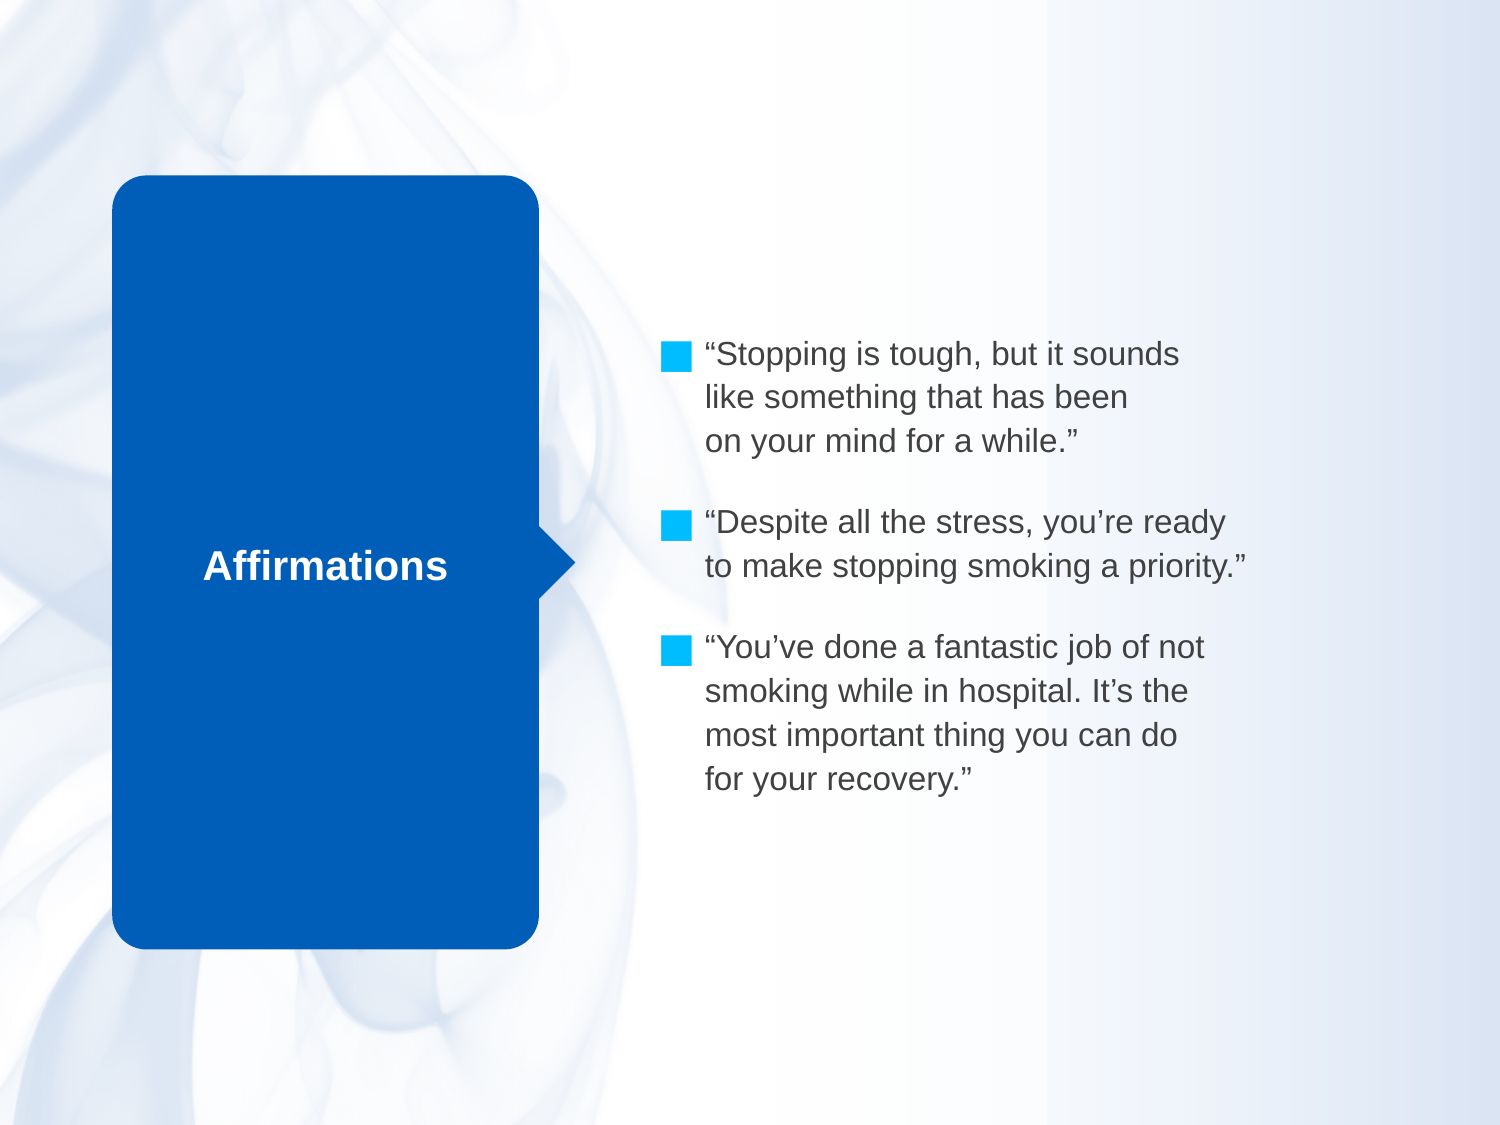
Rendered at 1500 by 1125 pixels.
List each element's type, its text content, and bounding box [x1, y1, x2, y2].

text_box [1048, 0, 1500, 1125]
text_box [111, 175, 560, 950]
list “Stopping is tough, but it sounds like something that has been on your mind for a while.” “Despite all the stress, you’re ready to make stopping smoking a priority.” “You’ve done a fantastic job of not smoking while in hospital. It’s the most important thing you can do for your recovery.” [1051, 175, 1403, 950]
picture [0, 0, 1047, 1125]
